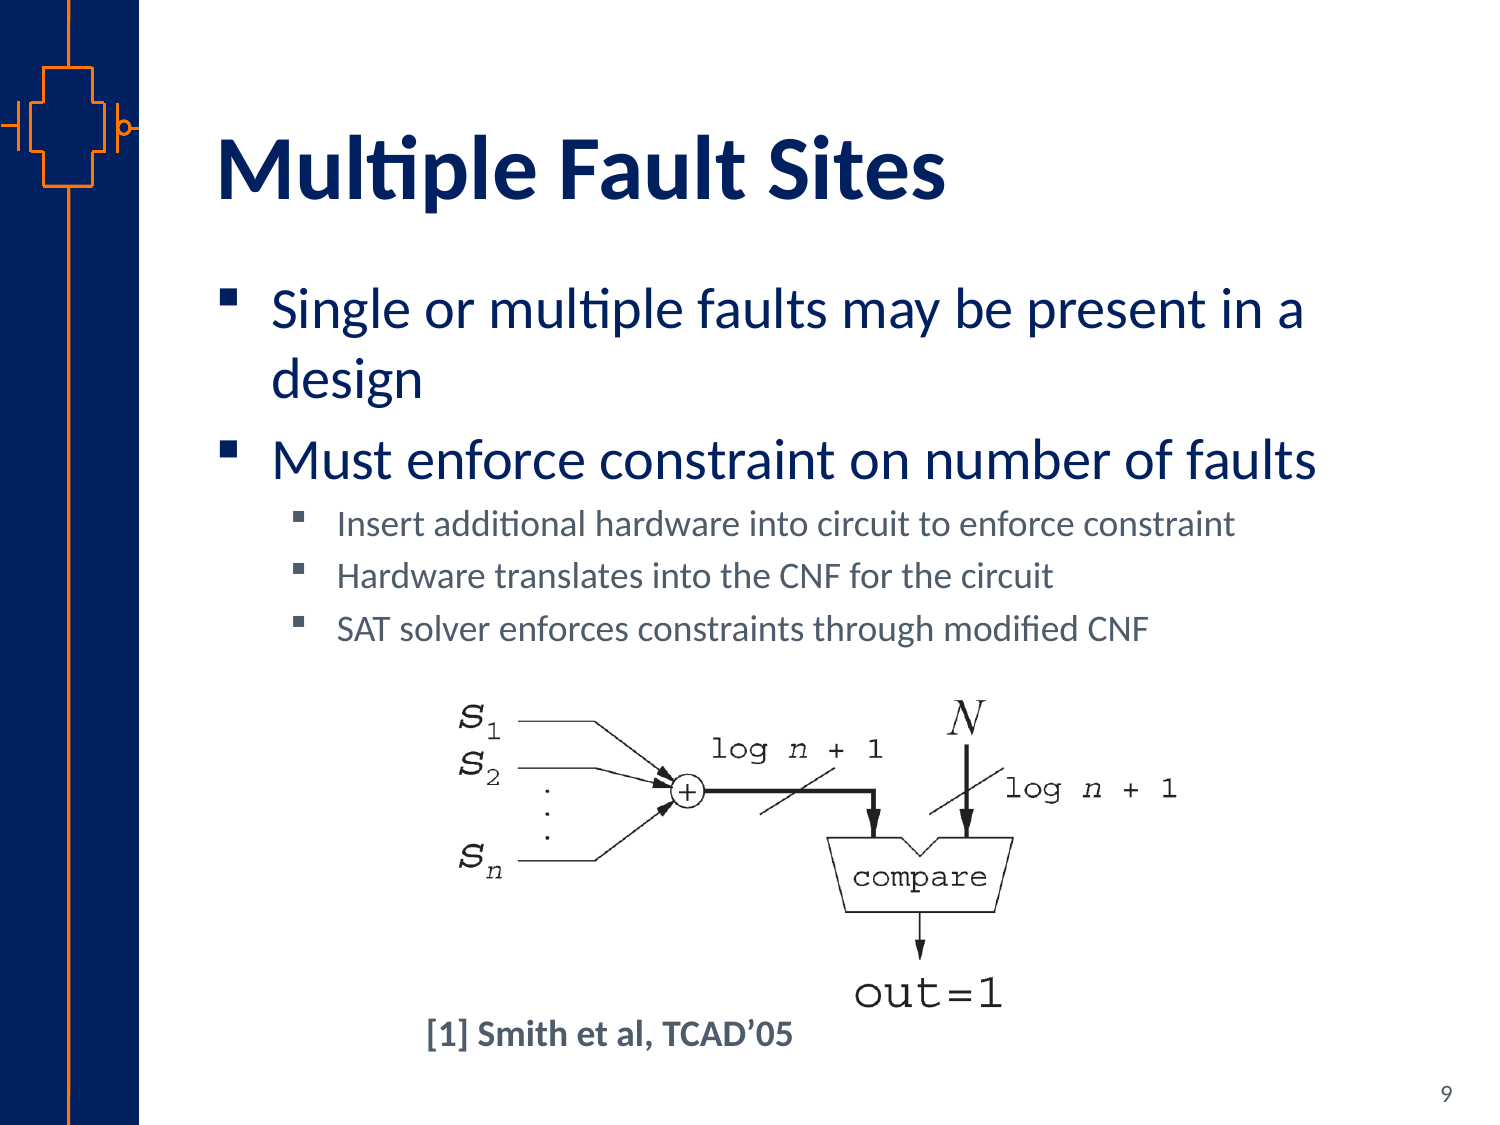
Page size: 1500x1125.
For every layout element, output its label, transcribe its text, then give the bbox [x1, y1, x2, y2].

title Multiple Fault Sites [200, 37, 1388, 225]
list Single or multiple faults may be present in a design Must enforce constraint on number of faults Insert additional hardware into circuit to enforce constraint Hardware translates into the CNF for the circuit SAT solver enforces constraints through modified CNF [200, 262, 1425, 988]
slide_number 9 [1425, 1062, 1488, 1123]
text_box [1] Smith et al, TCAD’05 [411, 1001, 810, 1061]
picture [426, 672, 1198, 1026]
